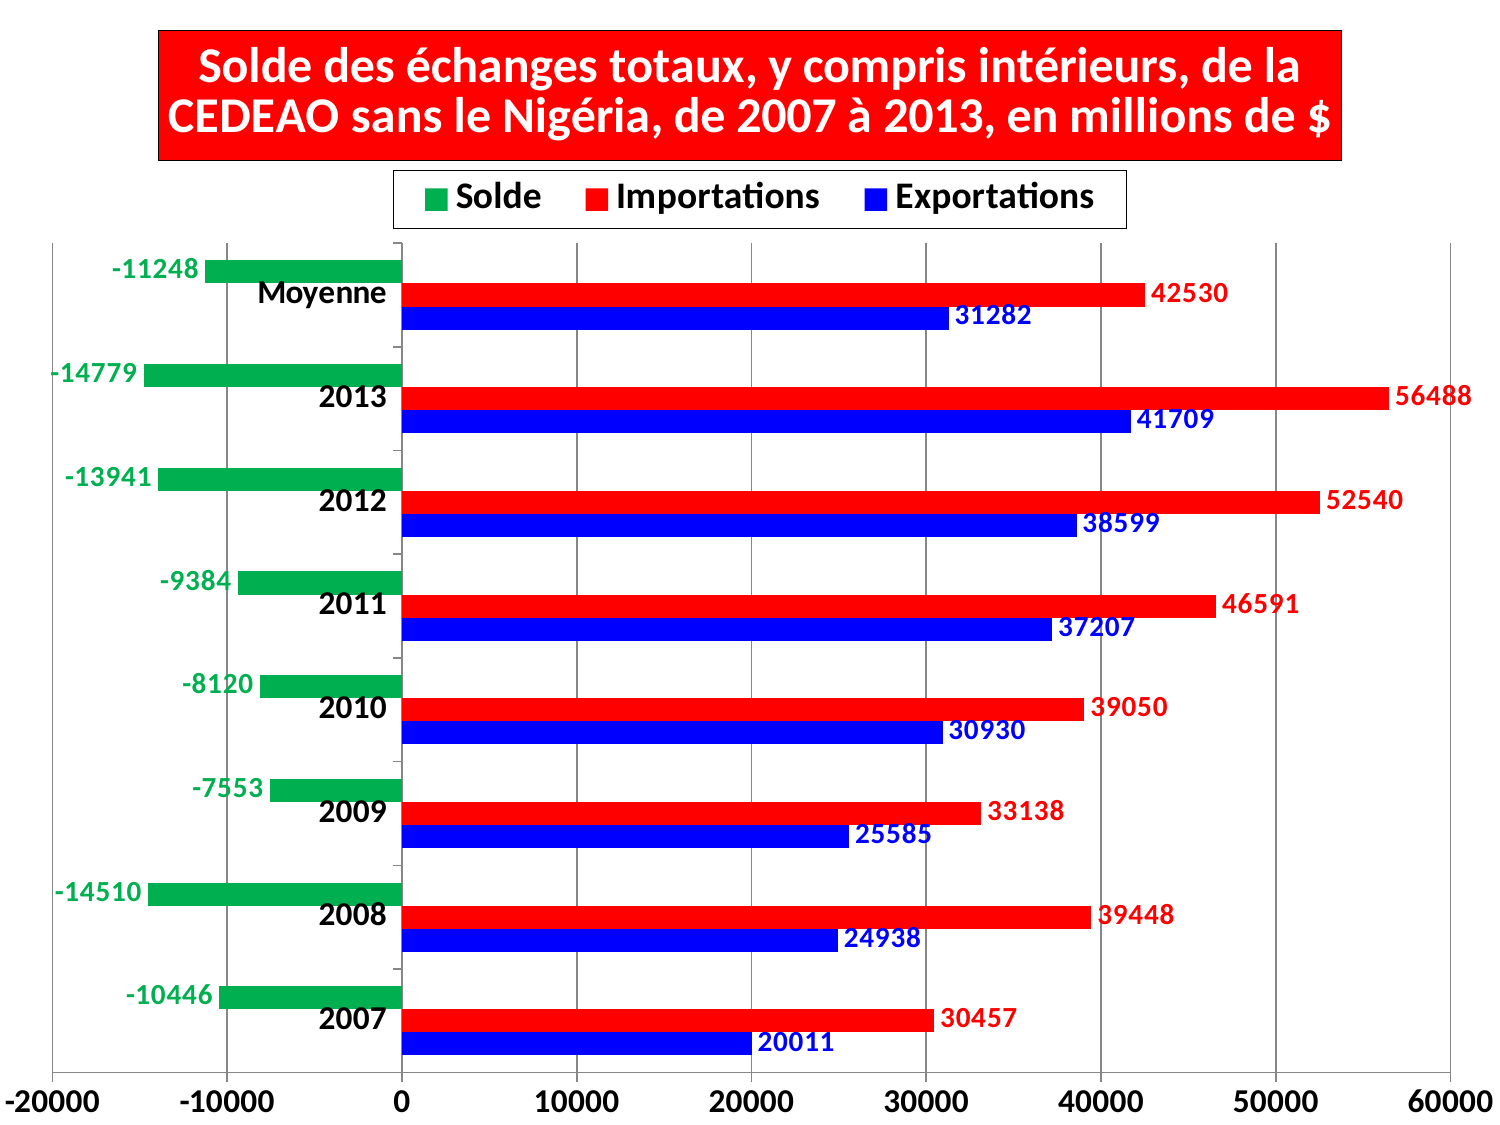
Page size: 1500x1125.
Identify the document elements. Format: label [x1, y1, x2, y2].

chart [0, 0, 1500, 1125]
